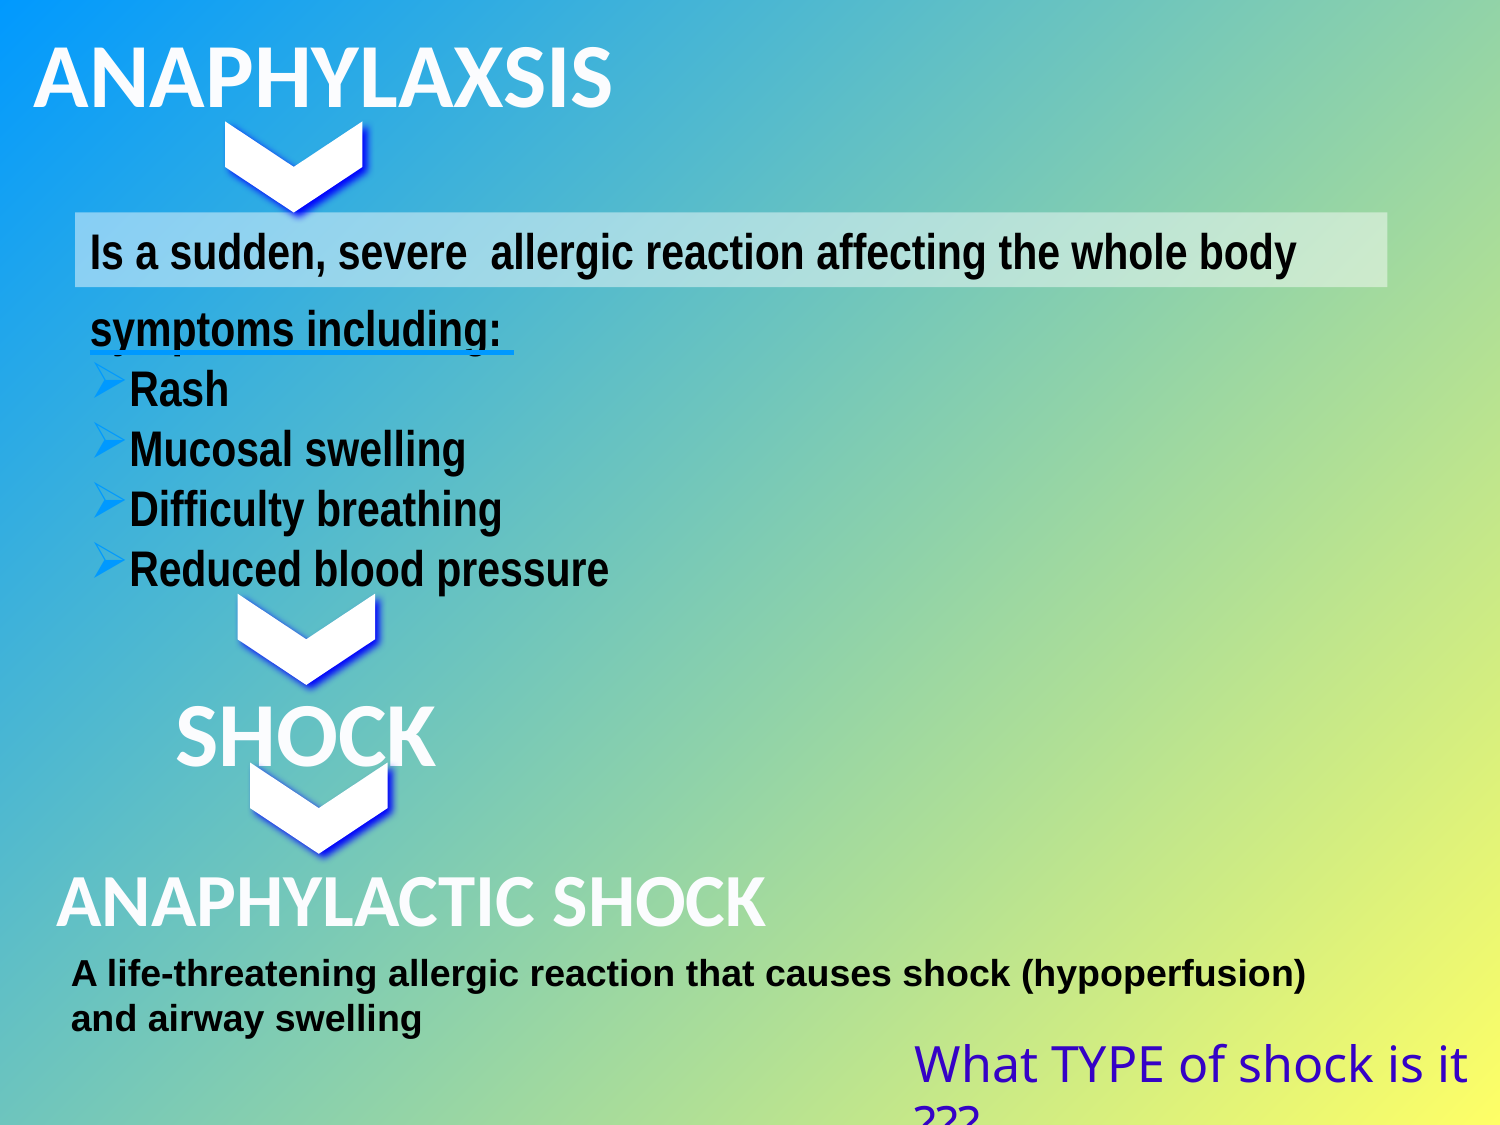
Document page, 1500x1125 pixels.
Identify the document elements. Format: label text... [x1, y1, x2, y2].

text_box ANAPHYLACTIC SHOCK [41, 843, 783, 949]
text_box [235, 591, 378, 687]
text_box A life-threatening allergic reaction that causes shock (hypoperfusion) and airway swelling [56, 941, 1369, 1047]
text_box What TYPE of shock is it ??? [899, 1024, 1488, 1125]
text_box ANAPHYLAXSIS [18, 8, 631, 134]
text_box SHOCK [160, 666, 453, 792]
text_box Is a sudden, severe allergic reaction affecting the whole body [75, 212, 1388, 288]
text_box [247, 760, 390, 843]
text_box [222, 134, 365, 215]
text_box symptoms including: Rash Mucosal swelling Difficulty breathing Reduced blood pressure [75, 289, 938, 605]
